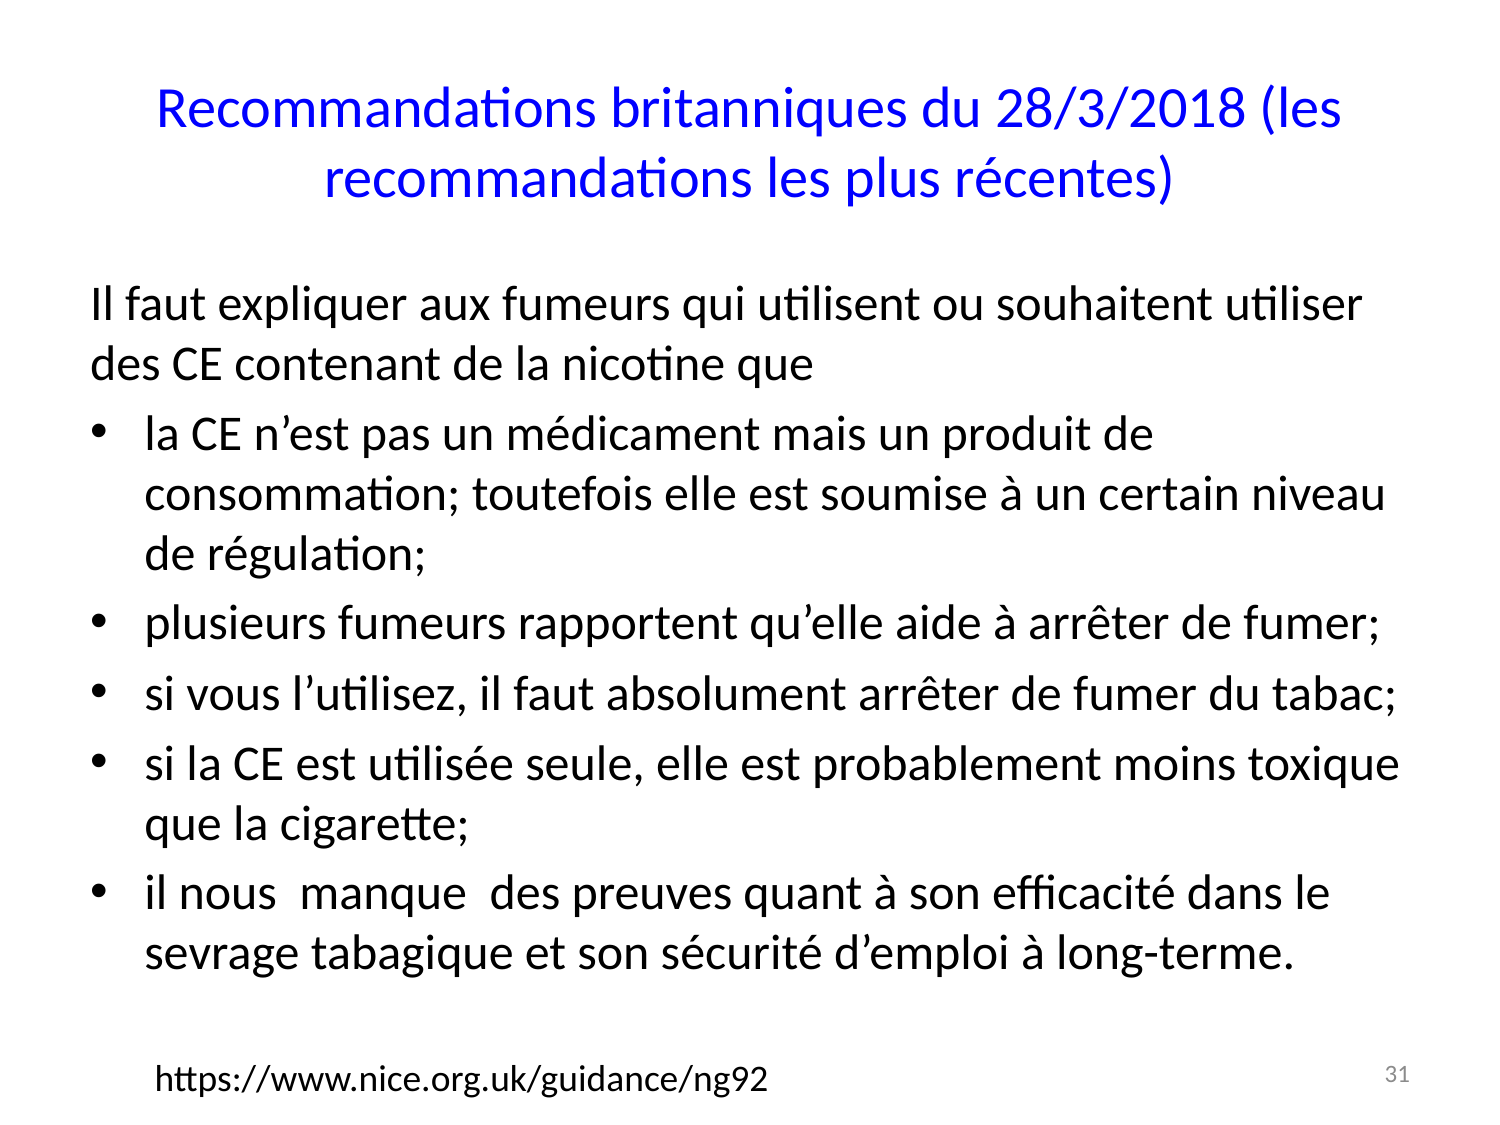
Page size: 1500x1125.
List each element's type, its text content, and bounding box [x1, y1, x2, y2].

list Il faut expliquer aux fumeurs qui utilisent ou souhaitent utiliser des CE contenant de la nicotine que la CE n’est pas un médicament mais un produit de consommation; toutefois elle est soumise à un certain niveau de régulation; plusieurs fumeurs rapportent qu’elle aide à arrêter de fumer; si vous l’utilisez, il faut absolument arrêter de fumer du tabac; si la CE est utilisée seule, elle est probablement moins toxique que la cigarette; il nous manque des preuves quant à son efficacité dans le sevrage tabagique et son sécurité d’emploi à long-terme. [75, 262, 1425, 1005]
title Recommandations britanniques du 28/3/2018 (les recommandations les plus récentes) [75, 45, 1425, 233]
slide_number 31 [1074, 1042, 1425, 1103]
text_box https://www.nice.org.uk/guidance/ng92 [139, 1046, 784, 1107]
